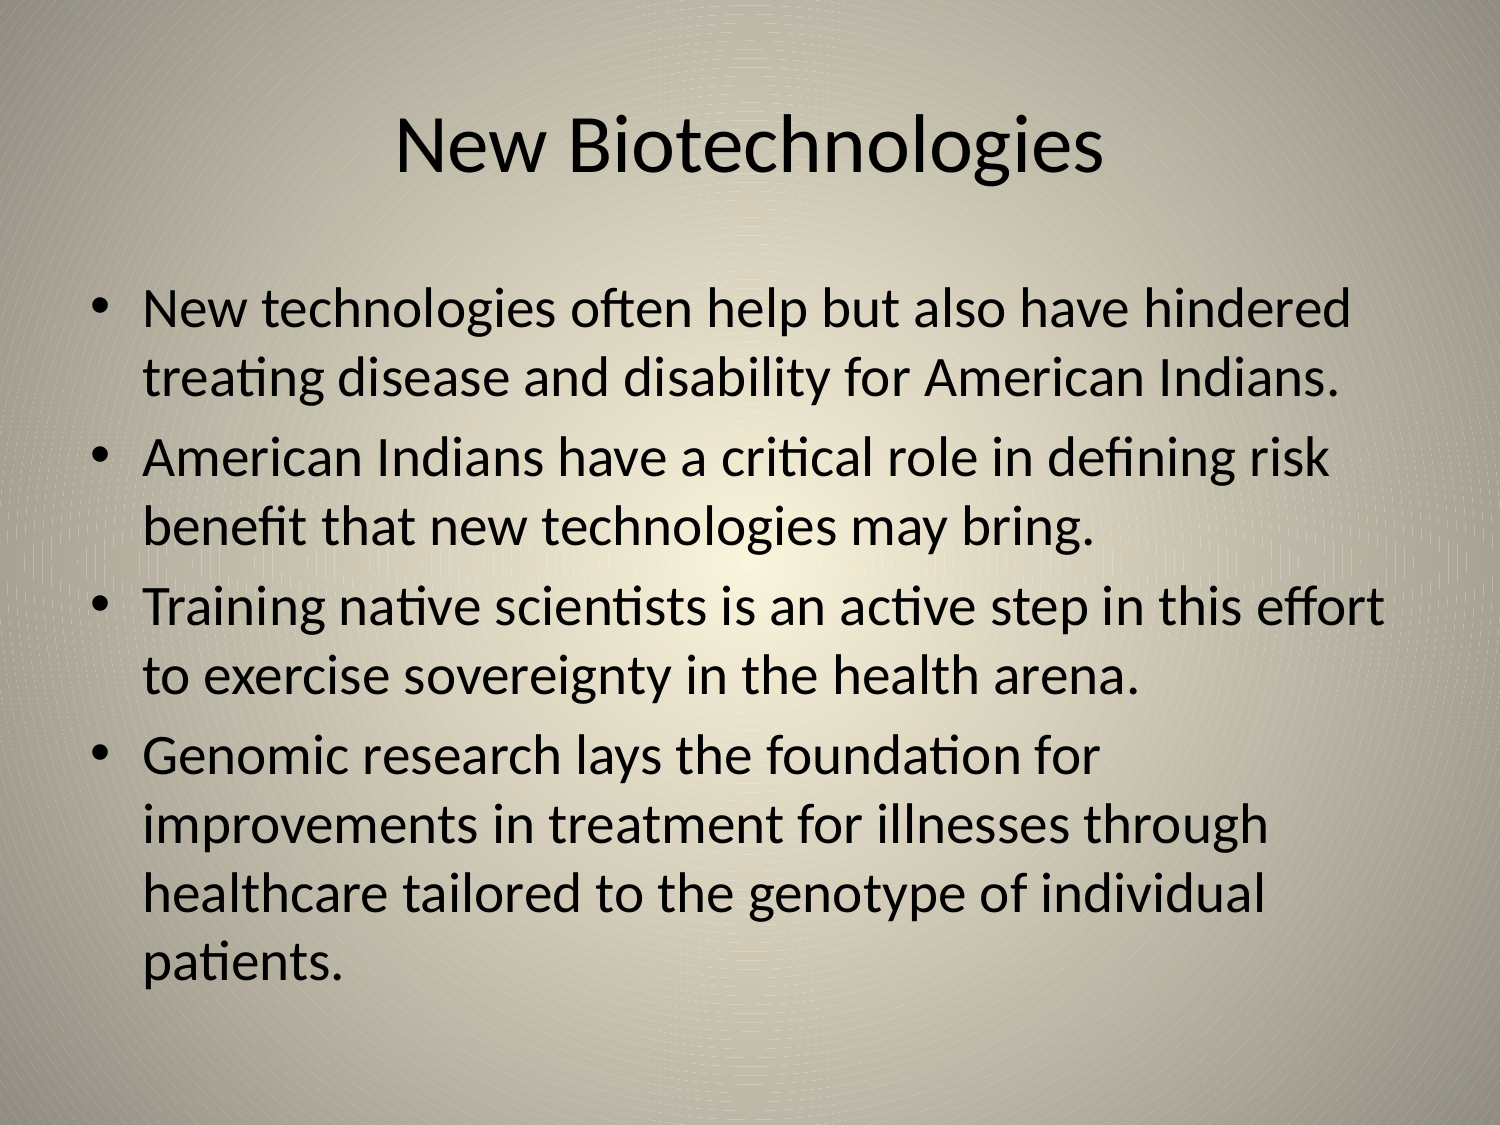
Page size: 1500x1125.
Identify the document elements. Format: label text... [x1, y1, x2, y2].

list New technologies often help but also have hindered treating disease and disability for American Indians. American Indians have a critical role in defining risk benefit that new technologies may bring. Training native scientists is an active step in this effort to exercise sovereignty in the health arena. Genomic research lays the foundation for improvements in treatment for illnesses through healthcare tailored to the genotype of individual patients. [75, 262, 1425, 1005]
title New Biotechnologies [75, 45, 1425, 233]
